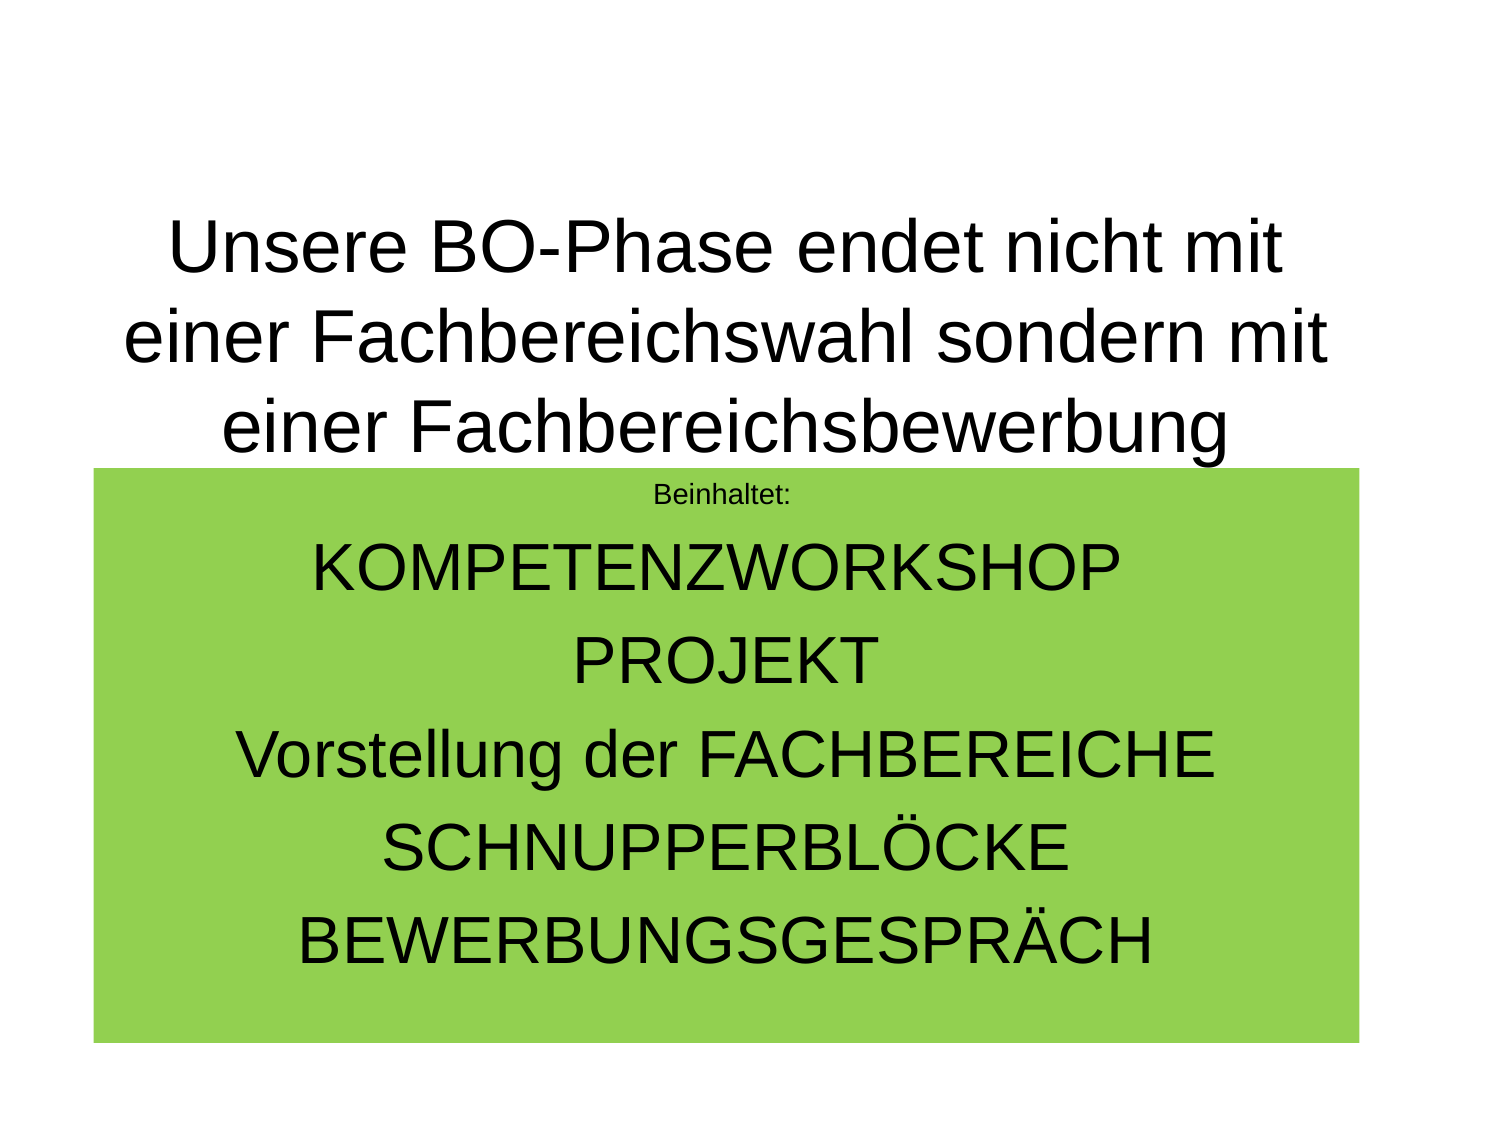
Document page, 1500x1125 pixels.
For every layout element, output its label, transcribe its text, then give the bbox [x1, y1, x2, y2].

subtitle Beinhaltet: KOMPETENZWORKSHOP PROJEKT Vorstellung der FACHBEREICHE SCHNUPPERBLÖCKE BEWERBUNGSGESPRÄCH [93, 467, 1360, 1044]
title Unsere BO-Phase endet nicht mit einer Fachbereichswahl sondern mit einer Fachbereichsbewerbung [88, 101, 1364, 563]
